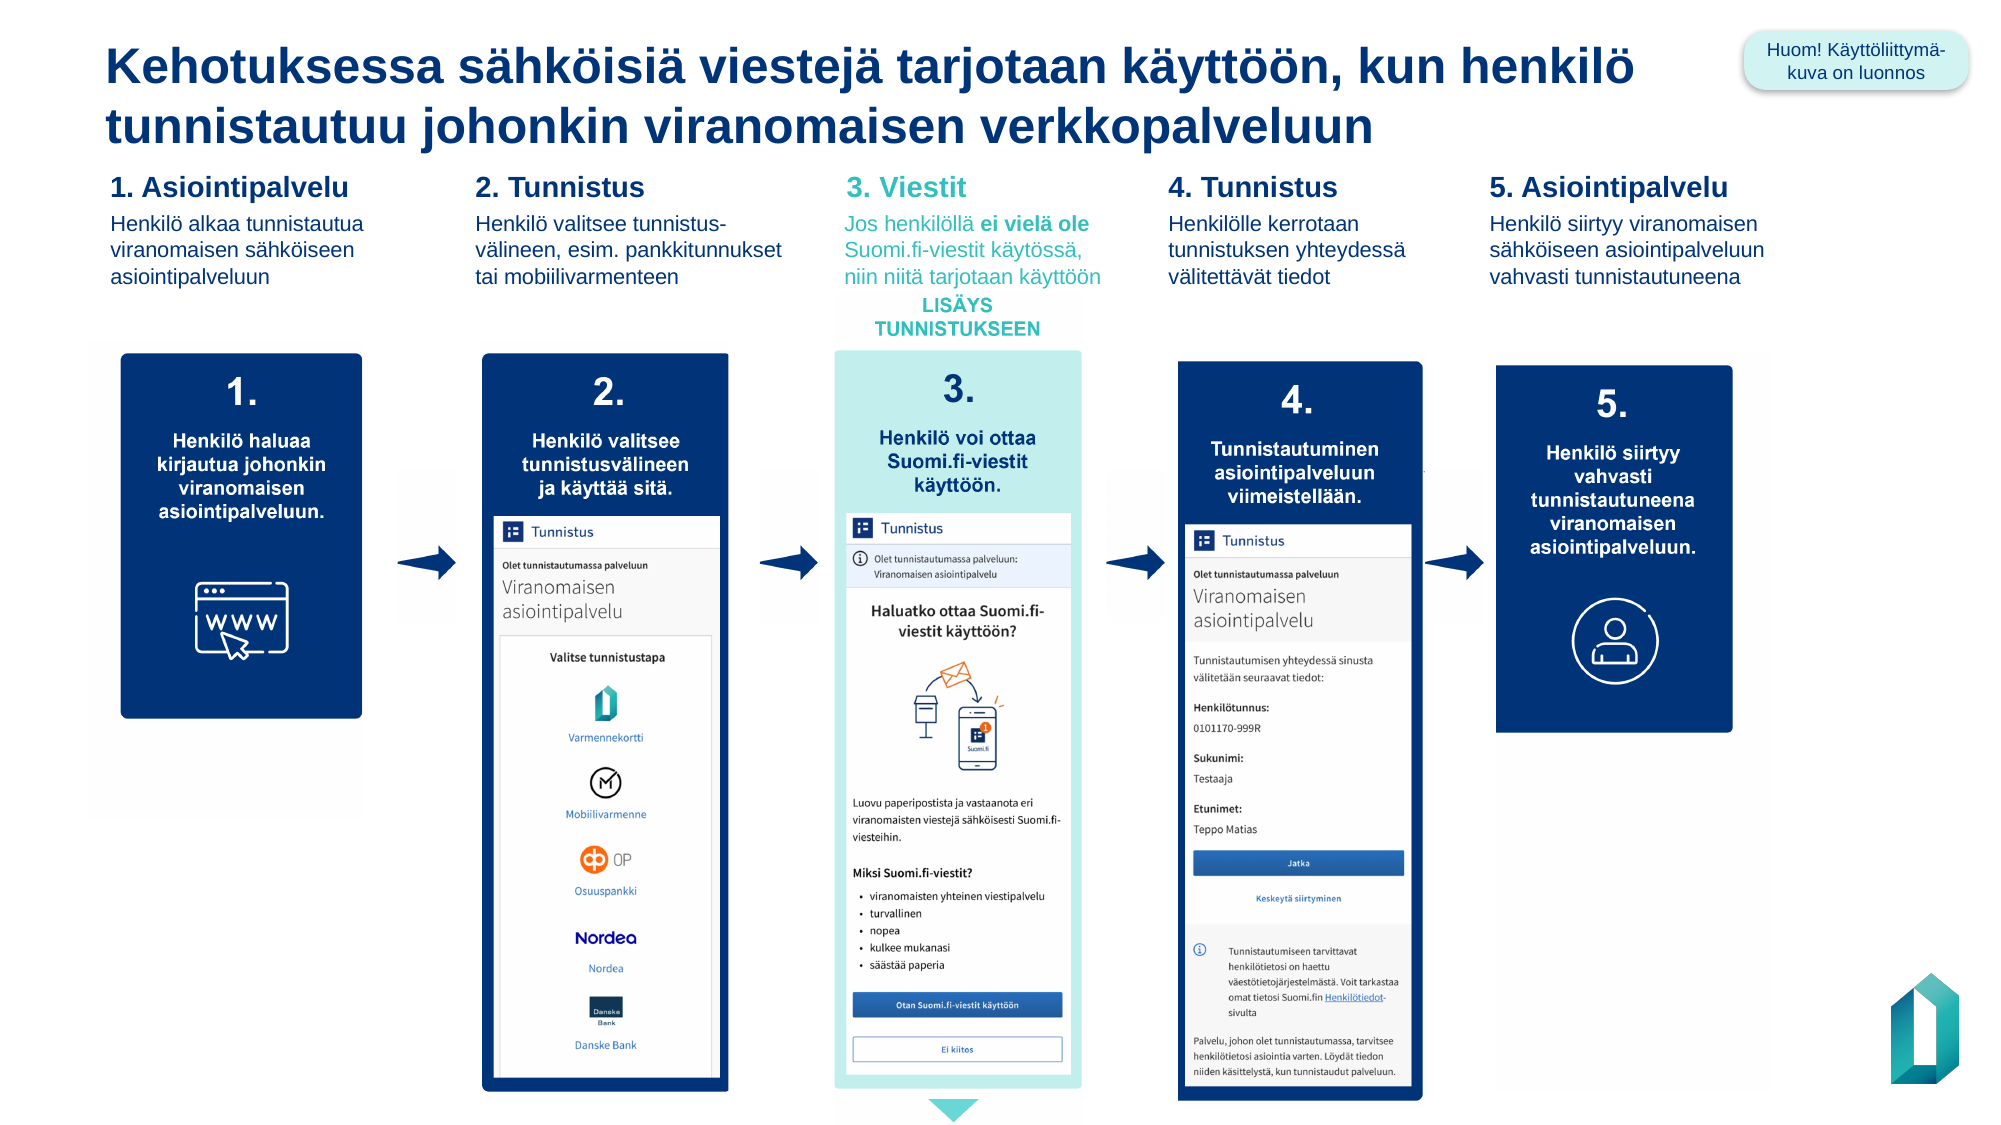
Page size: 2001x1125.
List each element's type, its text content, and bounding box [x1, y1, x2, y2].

text_box 2. Tunnistus [460, 160, 780, 211]
picture [759, 469, 820, 622]
title Kehotuksessa sähköisiä viestejä tarjotaan käyttöön, kun henkilö tunnistautuu johonkin viranomaisen verkkopalveluun [90, 0, 1851, 161]
text_box 3. Viestit [831, 160, 1150, 211]
text_box Jos henkilöllä ei vielä ole Suomi.fi-viestit käytössä, niin niitä tarjotaan käyttöön [829, 202, 1148, 296]
picture [1891, 973, 1959, 1084]
picture [1495, 353, 1770, 1094]
text_box Huom! Käyttöliittymä-kuva on luonnos [1743, 30, 1970, 91]
picture [480, 340, 729, 1094]
text_box Henkilö valitsee tunnistus-välineen, esim. pankkitunnukset tai mobiilivarmenteen [460, 202, 821, 296]
text_box Henkilölle kerrotaan tunnistuksen yhteydessä välitettävät tiedot [1153, 211, 1473, 296]
text_box 1. Asiointipalvelu [95, 160, 414, 211]
picture [1177, 353, 1485, 1110]
text_box 5. Asiointipalvelu [1474, 160, 1793, 211]
text_box Henkilö alkaa tunnistautua viranomaisen sähköiseen asiointipalveluun [95, 202, 430, 296]
text_box 4. Tunnistus [1153, 160, 1473, 211]
picture [834, 290, 1082, 1125]
text_box Henkilö siirtyy viranomaisen sähköiseen asiointipalveluun vahvasti tunnistautuneena [1474, 202, 1814, 296]
picture [1106, 469, 1166, 622]
picture [86, 340, 363, 819]
picture [397, 469, 457, 622]
